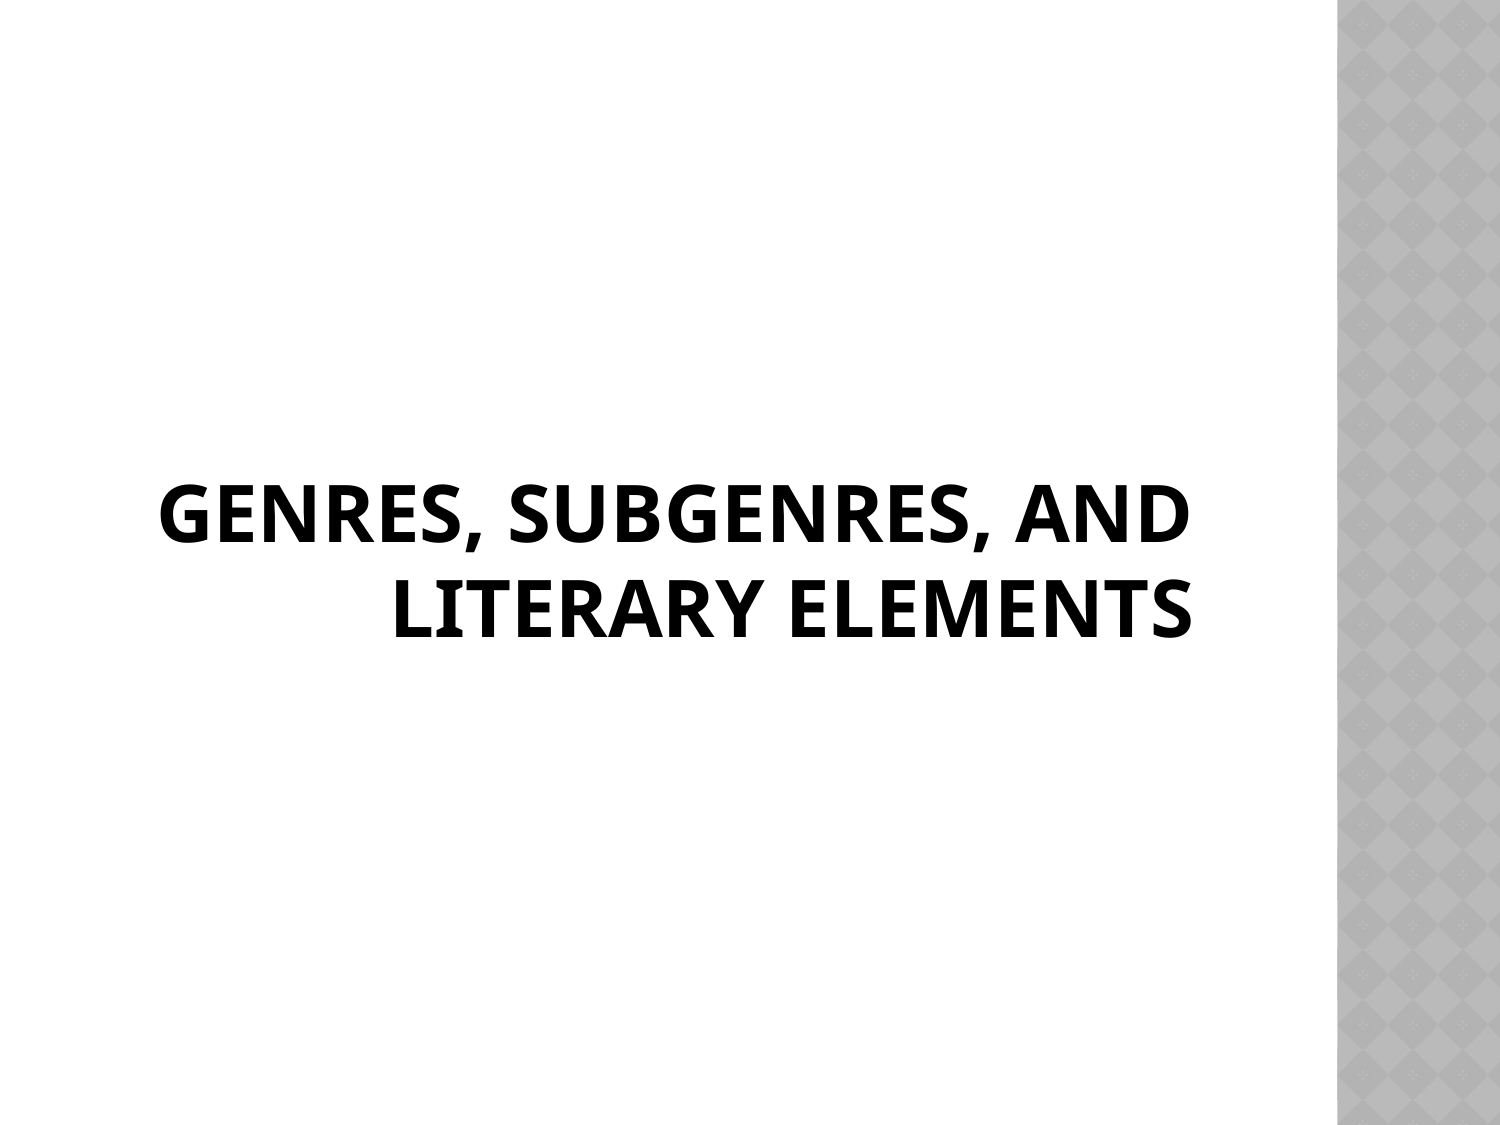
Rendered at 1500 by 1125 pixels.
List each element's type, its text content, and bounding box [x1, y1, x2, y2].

title Genres, subgenres, and literary elements [137, 462, 1202, 725]
